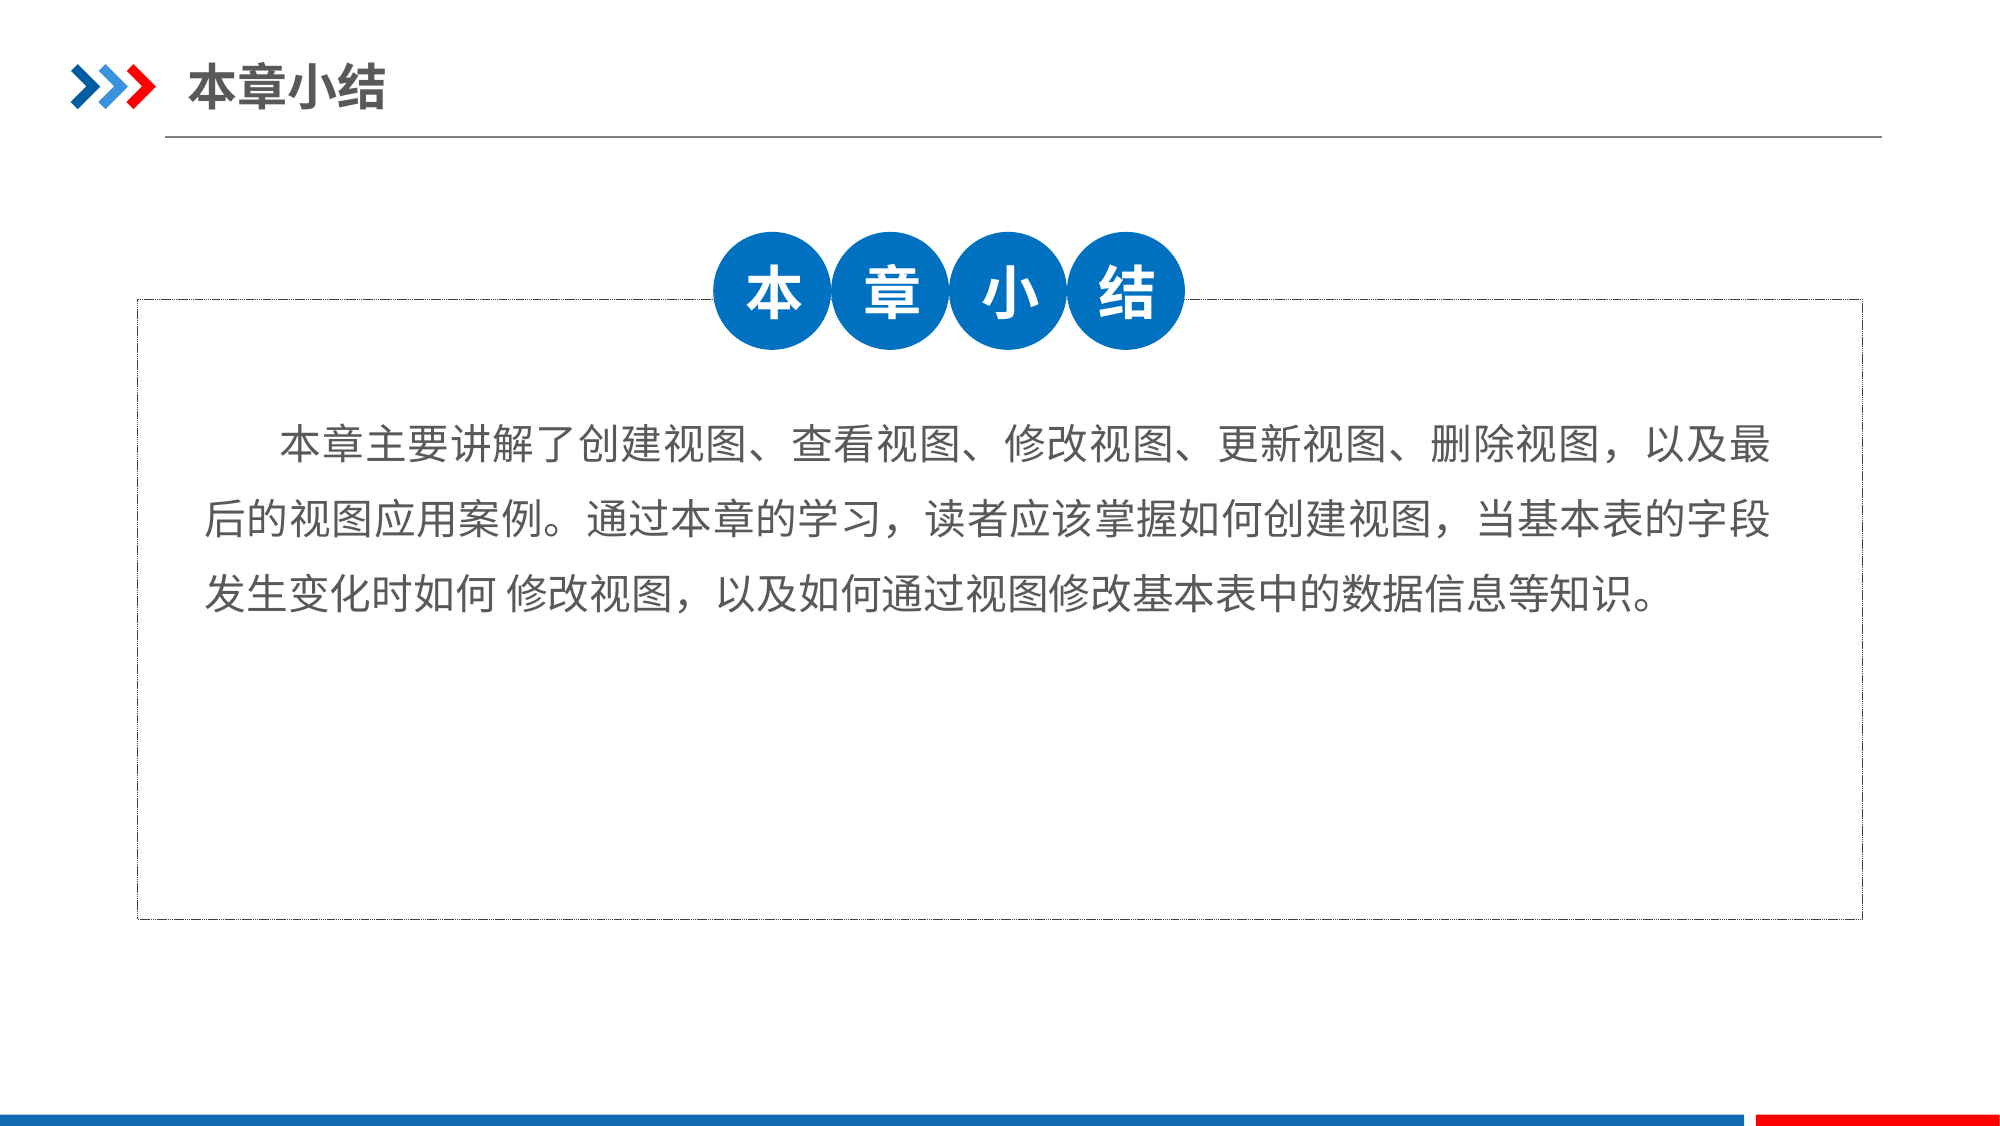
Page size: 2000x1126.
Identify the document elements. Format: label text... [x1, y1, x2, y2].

text_box [136, 297, 1864, 921]
text_box 本章小结 [187, 43, 1118, 127]
text_box 章 [829, 229, 949, 352]
text_box 本 [711, 229, 831, 352]
text_box 小 [946, 229, 1067, 352]
text_box 结 [1064, 229, 1187, 352]
